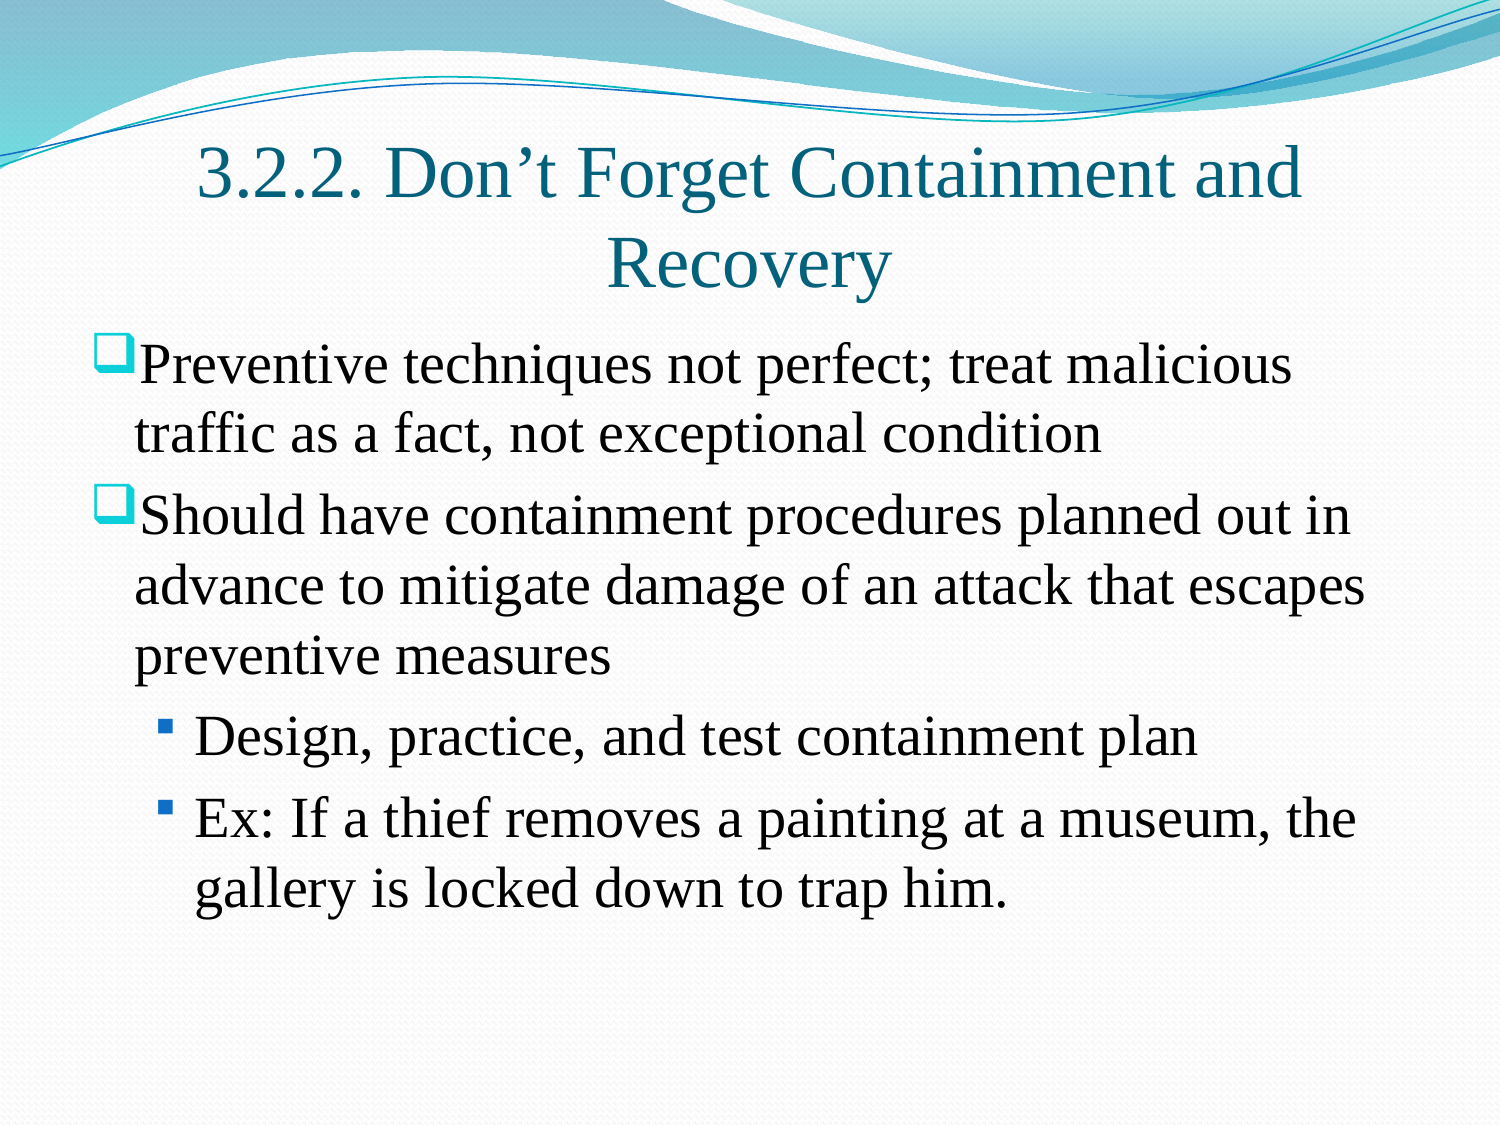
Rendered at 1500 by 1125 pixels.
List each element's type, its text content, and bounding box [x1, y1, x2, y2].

title 3.2.2. Don’t Forget Containment and Recovery [75, 115, 1425, 303]
list Preventive techniques not perfect; treat malicious traffic as a fact, not exceptional condition Should have containment procedures planned out in advance to mitigate damage of an attack that escapes preventive measures Design, practice, and test containment plan Ex: If a thief removes a painting at a museum, the gallery is locked down to trap him. [75, 317, 1425, 1038]
